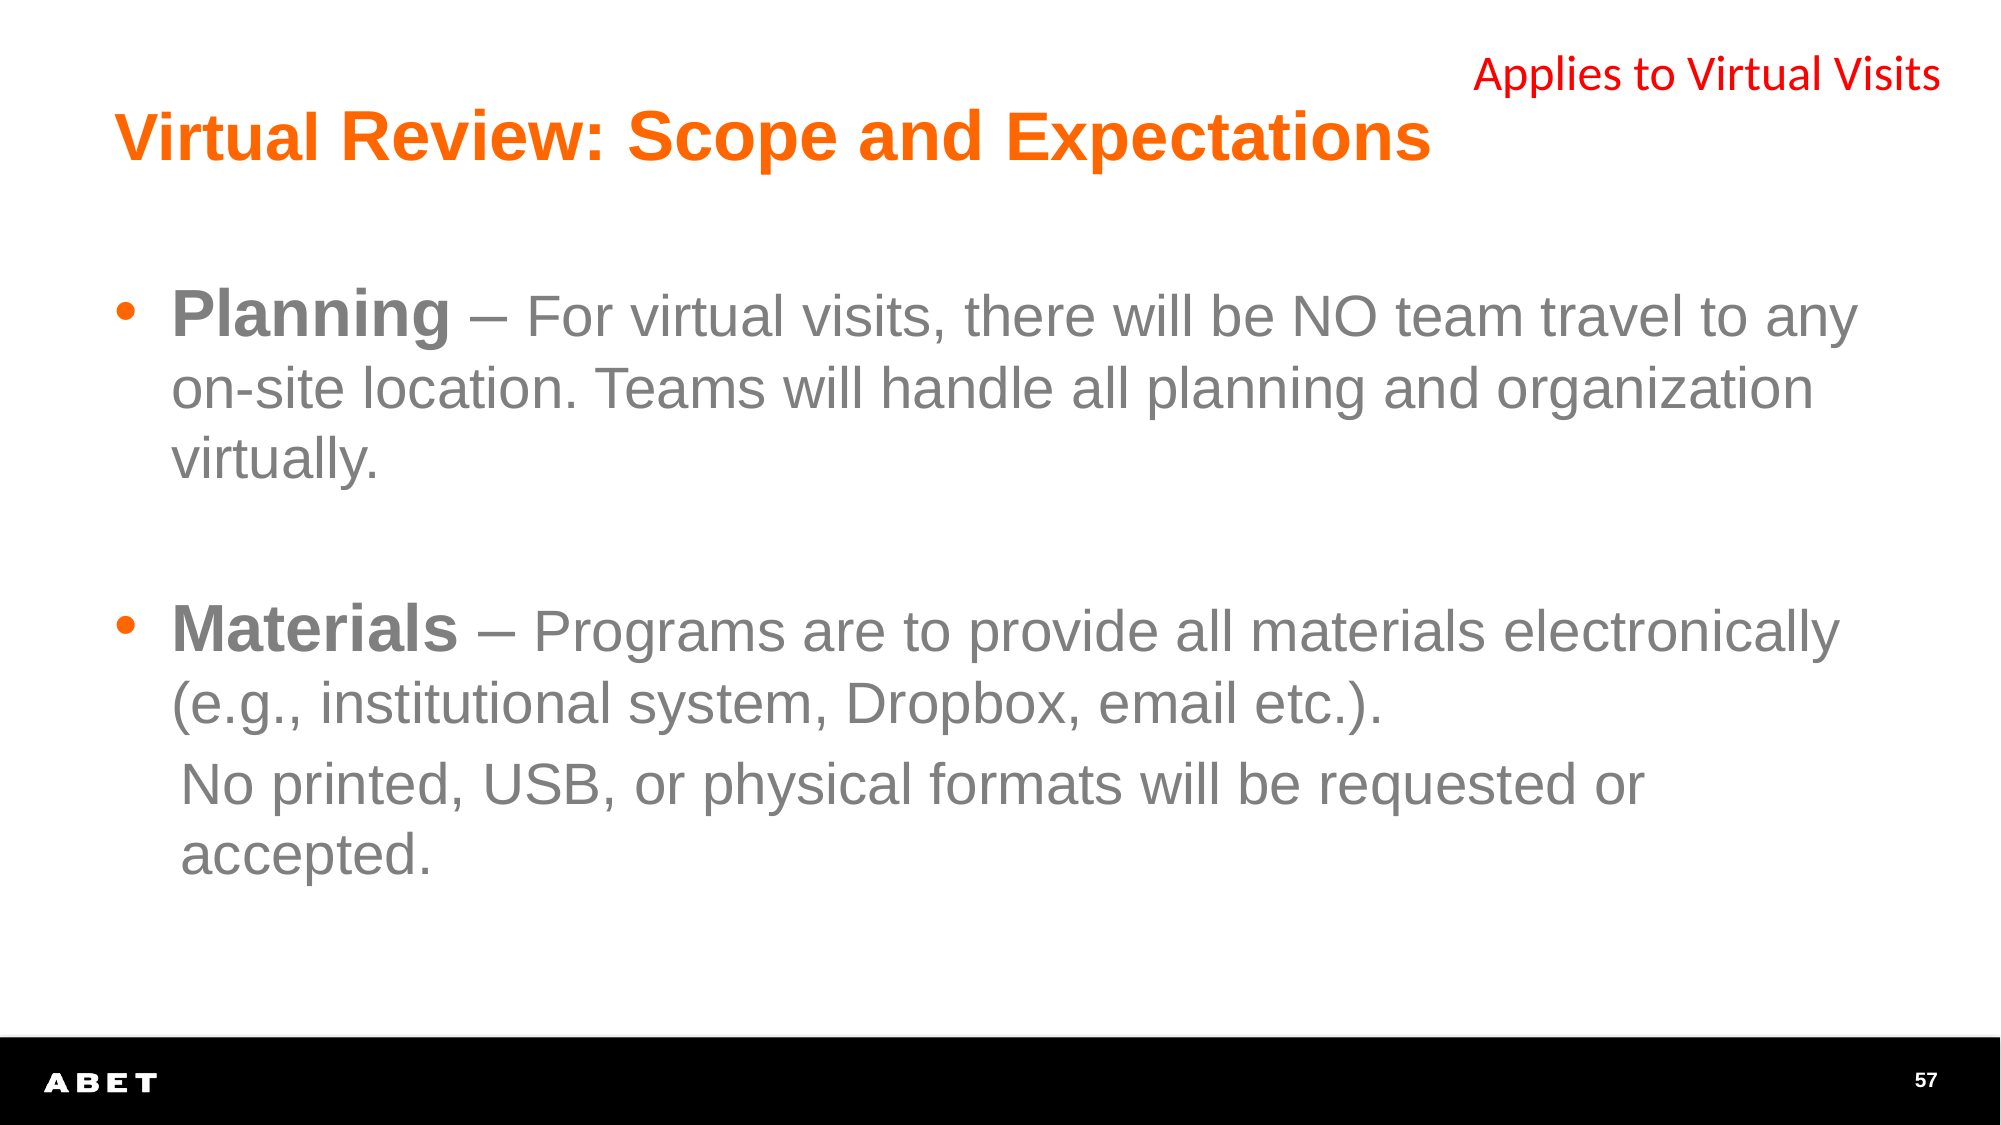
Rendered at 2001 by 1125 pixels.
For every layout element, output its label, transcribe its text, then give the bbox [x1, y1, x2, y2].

text_box Applies to Virtual Visits [1458, 32, 1957, 108]
title Virtual Review: Scope and Expectations [99, 82, 1900, 213]
list Planning – For virtual visits, there will be NO team travel to any on-site location. Teams will handle all planning and organization virtually. Materials – Programs are to provide all materials electronically (e.g., institutional system, Dropbox, email etc.). No printed, USB, or physical formats will be requested or accepted. [99, 262, 1900, 975]
picture [16, 1052, 184, 1113]
